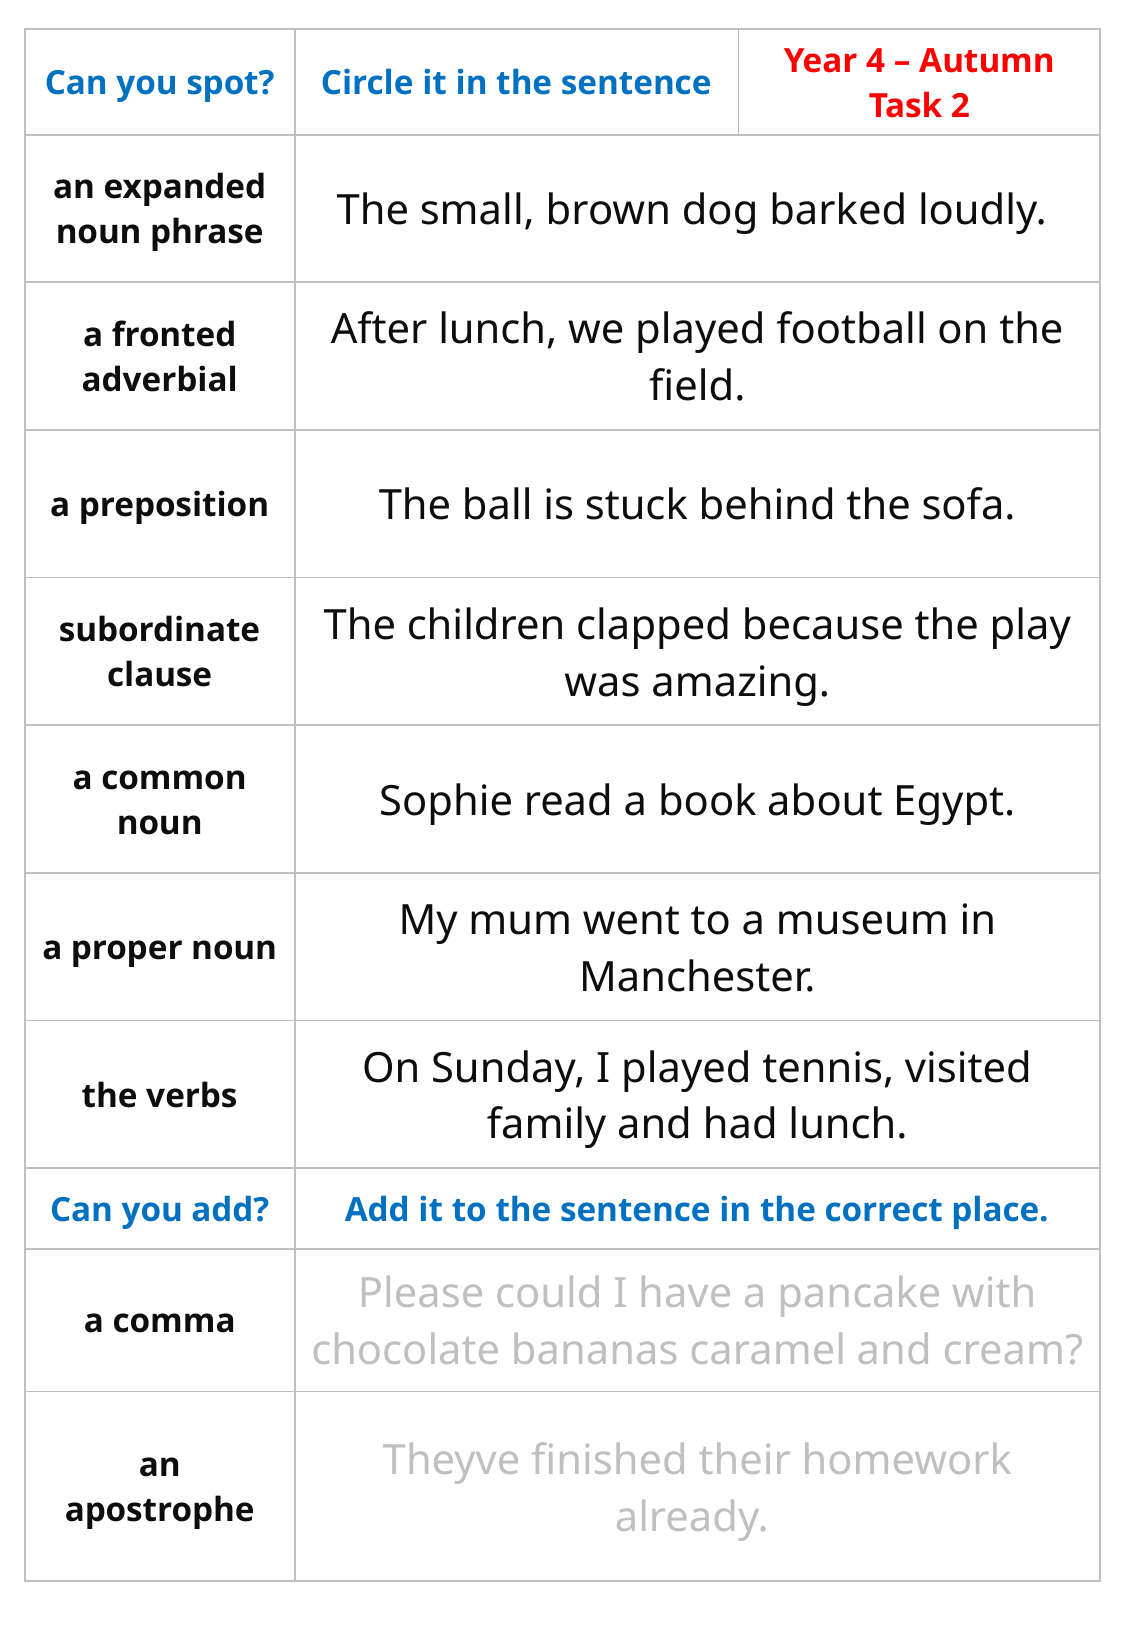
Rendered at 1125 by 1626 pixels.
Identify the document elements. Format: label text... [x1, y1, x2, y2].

table_cell After lunch, we played football on the field. [296, 283, 1099, 429]
table_cell a preposition [26, 431, 294, 577]
table_header Circle it in the sentence [296, 30, 738, 134]
table_cell a proper noun [26, 874, 294, 1020]
table_cell a common noun [26, 726, 294, 872]
table_cell My mum went to a museum in Manchester. [296, 874, 1099, 1020]
table_cell Can you add? [26, 1169, 294, 1248]
table_cell a fronted adverbial [26, 283, 294, 429]
table_header Can you spot? [26, 30, 294, 134]
table_cell Please could I have a pancake with chocolate bananas caramel and cream? [296, 1250, 1099, 1391]
table_cell an apostrophe [26, 1392, 294, 1580]
table_cell On Sunday, I played tennis, visited family and had lunch. [296, 1021, 1099, 1167]
table_cell Sophie read a book about Egypt. [296, 726, 1099, 872]
table_cell an expanded noun phrase [26, 136, 294, 281]
table_cell The ball is stuck behind the sofa. [296, 431, 1099, 577]
table_header Year 4 – Autumn Task 2 [739, 30, 1099, 134]
table_cell the verbs [26, 1021, 294, 1167]
table_cell Add it to the sentence in the correct place. [296, 1169, 1099, 1248]
table_cell a comma [26, 1250, 294, 1391]
table_cell Theyve finished their homework already. [296, 1392, 1099, 1580]
table_cell subordinate clause [26, 578, 294, 724]
table_cell The children clapped because the play was amazing. [296, 578, 1099, 724]
table_cell The small, brown dog barked loudly. [296, 136, 1099, 281]
